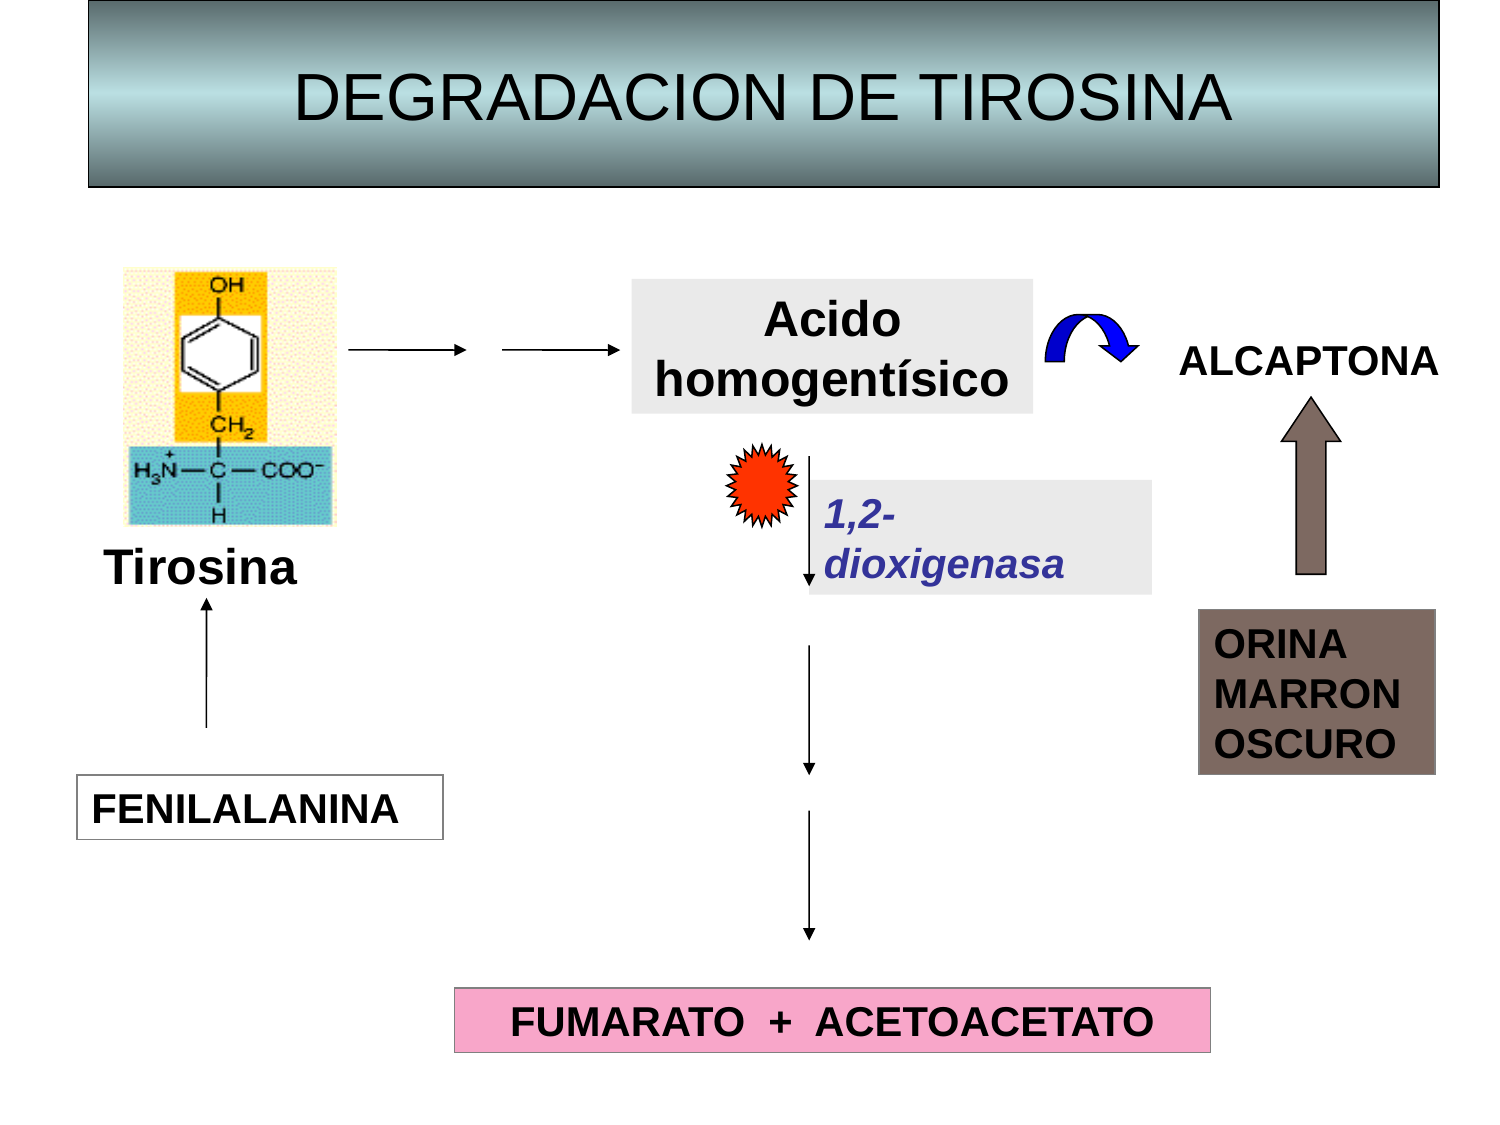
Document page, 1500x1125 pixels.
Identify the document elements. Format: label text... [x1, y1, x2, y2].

text_box ORINA MARRON OSCURO [1198, 609, 1436, 775]
text_box [502, 343, 621, 357]
text_box [348, 343, 467, 357]
text_box FUMARATO + ACETOACETATO [454, 987, 1211, 1053]
text_box [1281, 397, 1341, 575]
text_box ALCAPTONA [1163, 326, 1459, 392]
text_box [1045, 314, 1138, 362]
text_box [802, 810, 816, 941]
text_box [802, 456, 816, 587]
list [123, 267, 337, 556]
text_box Tirosina [88, 527, 383, 602]
text_box [726, 444, 798, 528]
text_box Acido homogentísico [631, 278, 1034, 414]
text_box FENILALANINA [76, 774, 443, 840]
text_box [200, 597, 213, 728]
text_box 1,2-dioxigenasa [809, 479, 1152, 595]
title DEGRADACION DE TIROSINA [88, 0, 1440, 188]
text_box [802, 645, 816, 776]
